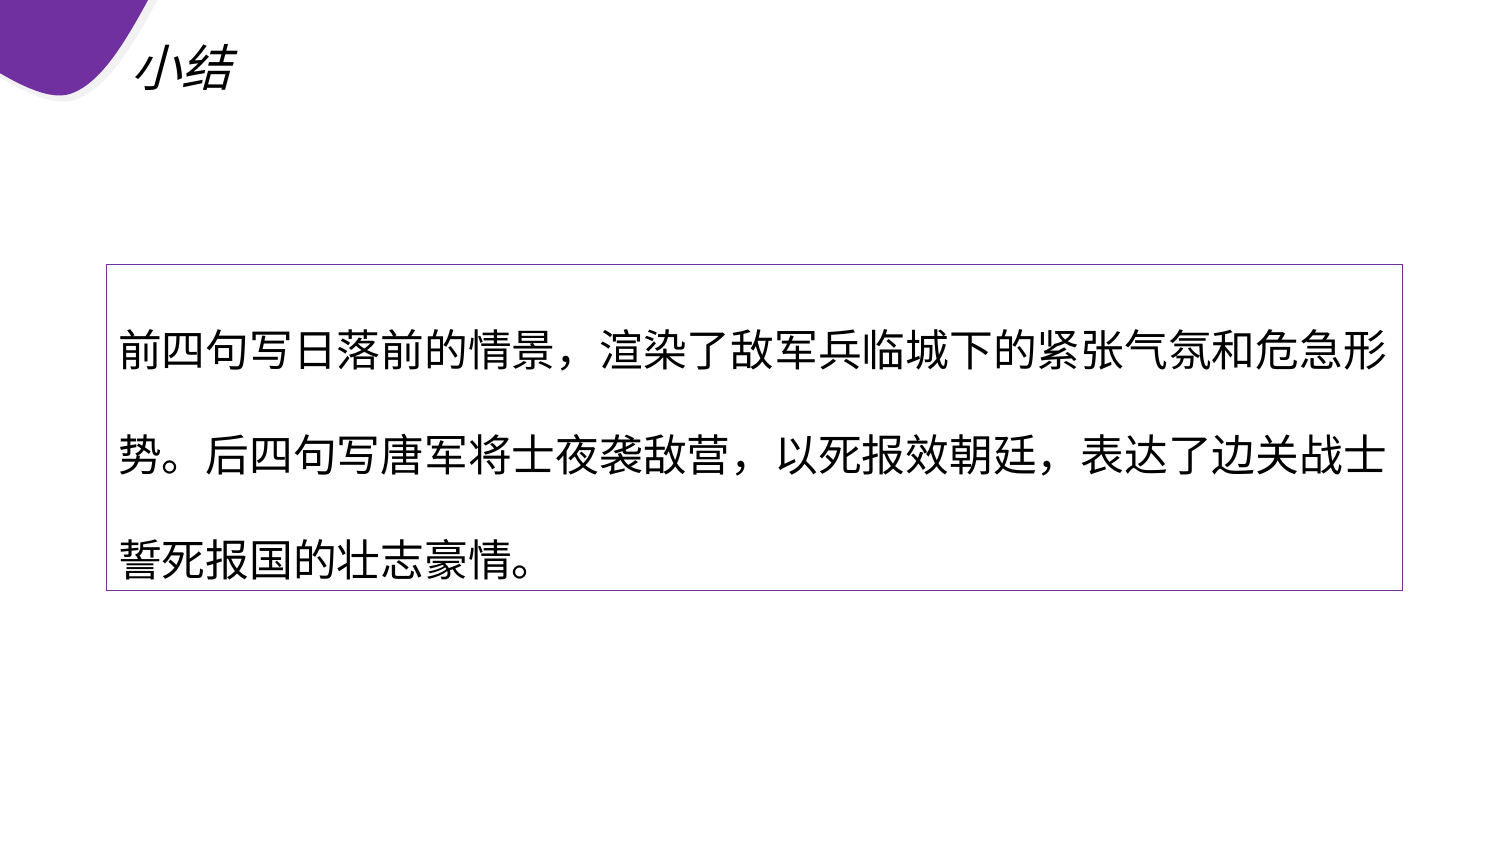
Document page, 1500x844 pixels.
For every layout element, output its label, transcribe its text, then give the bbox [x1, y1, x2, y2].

text_box 小结 [158, 30, 397, 102]
text_box 前四句写日落前的情景，渲染了敌军兵临城下的紧张气氛和危急形势。后四句写唐军将士夜袭敌营，以死报效朝廷，表达了边关战士誓死报国的壮志豪情。 [106, 264, 1403, 591]
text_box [0, 0, 158, 102]
